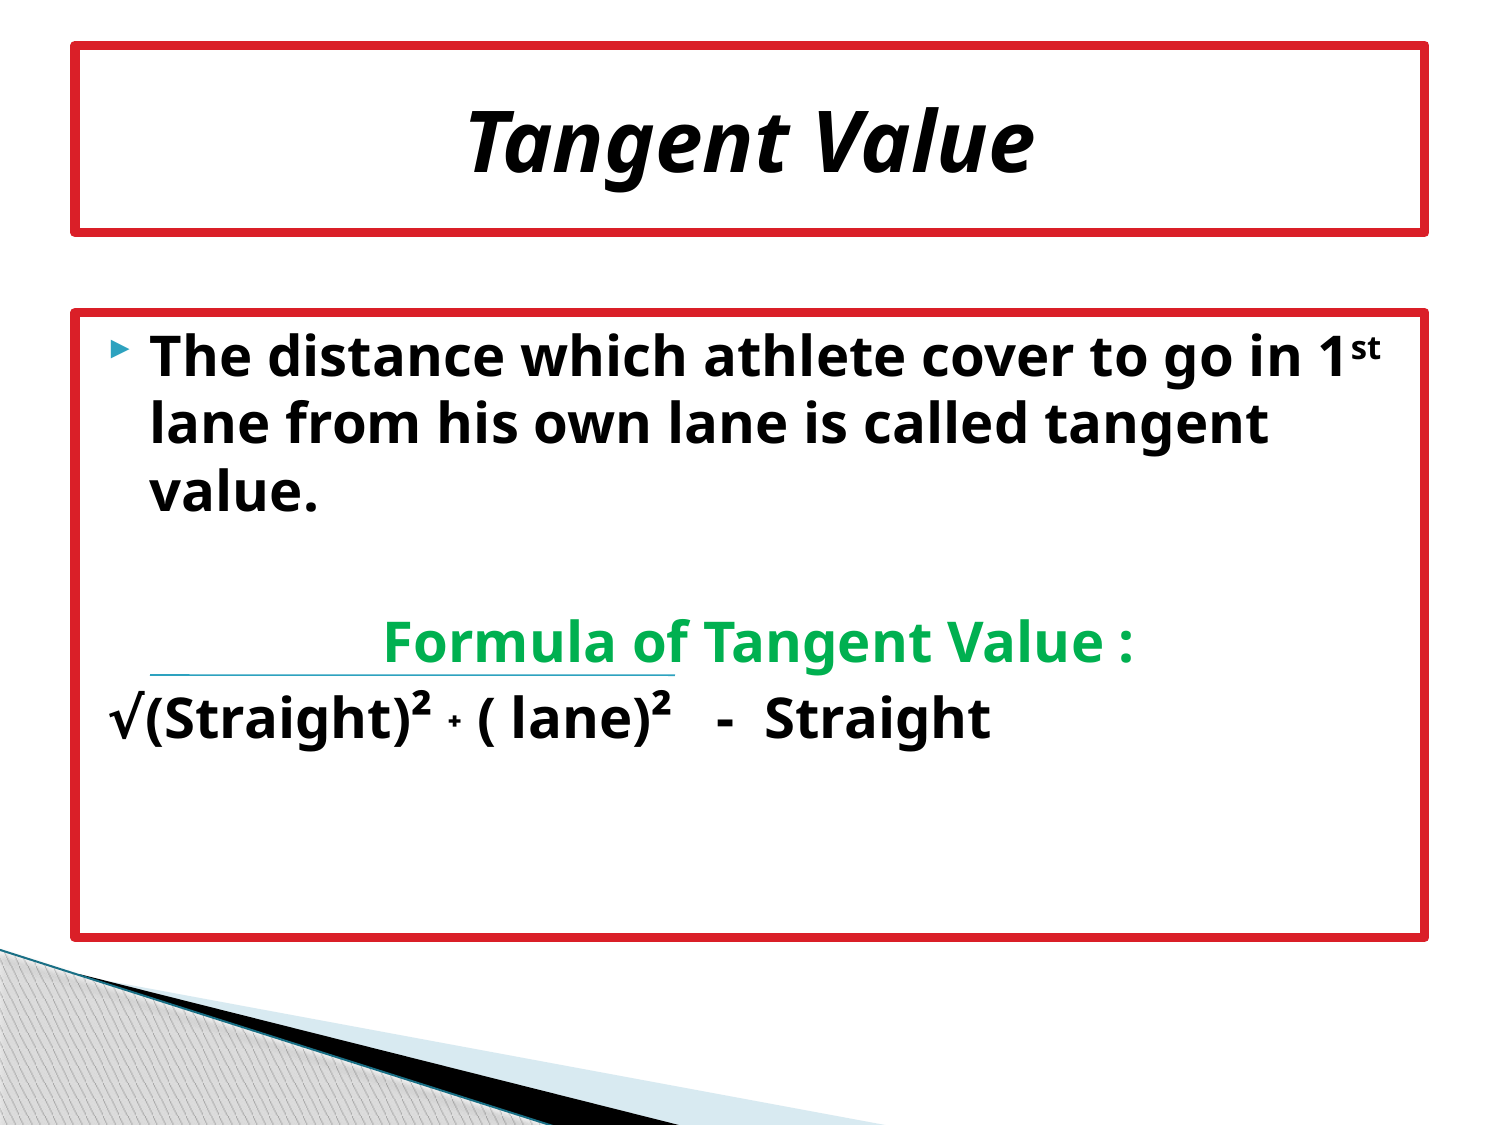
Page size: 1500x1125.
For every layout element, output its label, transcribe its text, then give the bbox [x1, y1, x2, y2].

list The distance which athlete cover to go in 1st lane from his own lane is called tangent value. Formula of Tangent Value : √(Straight)² ˖ ( lane)² - Straight [70, 308, 1429, 942]
title Tangent Value [70, 41, 1429, 237]
